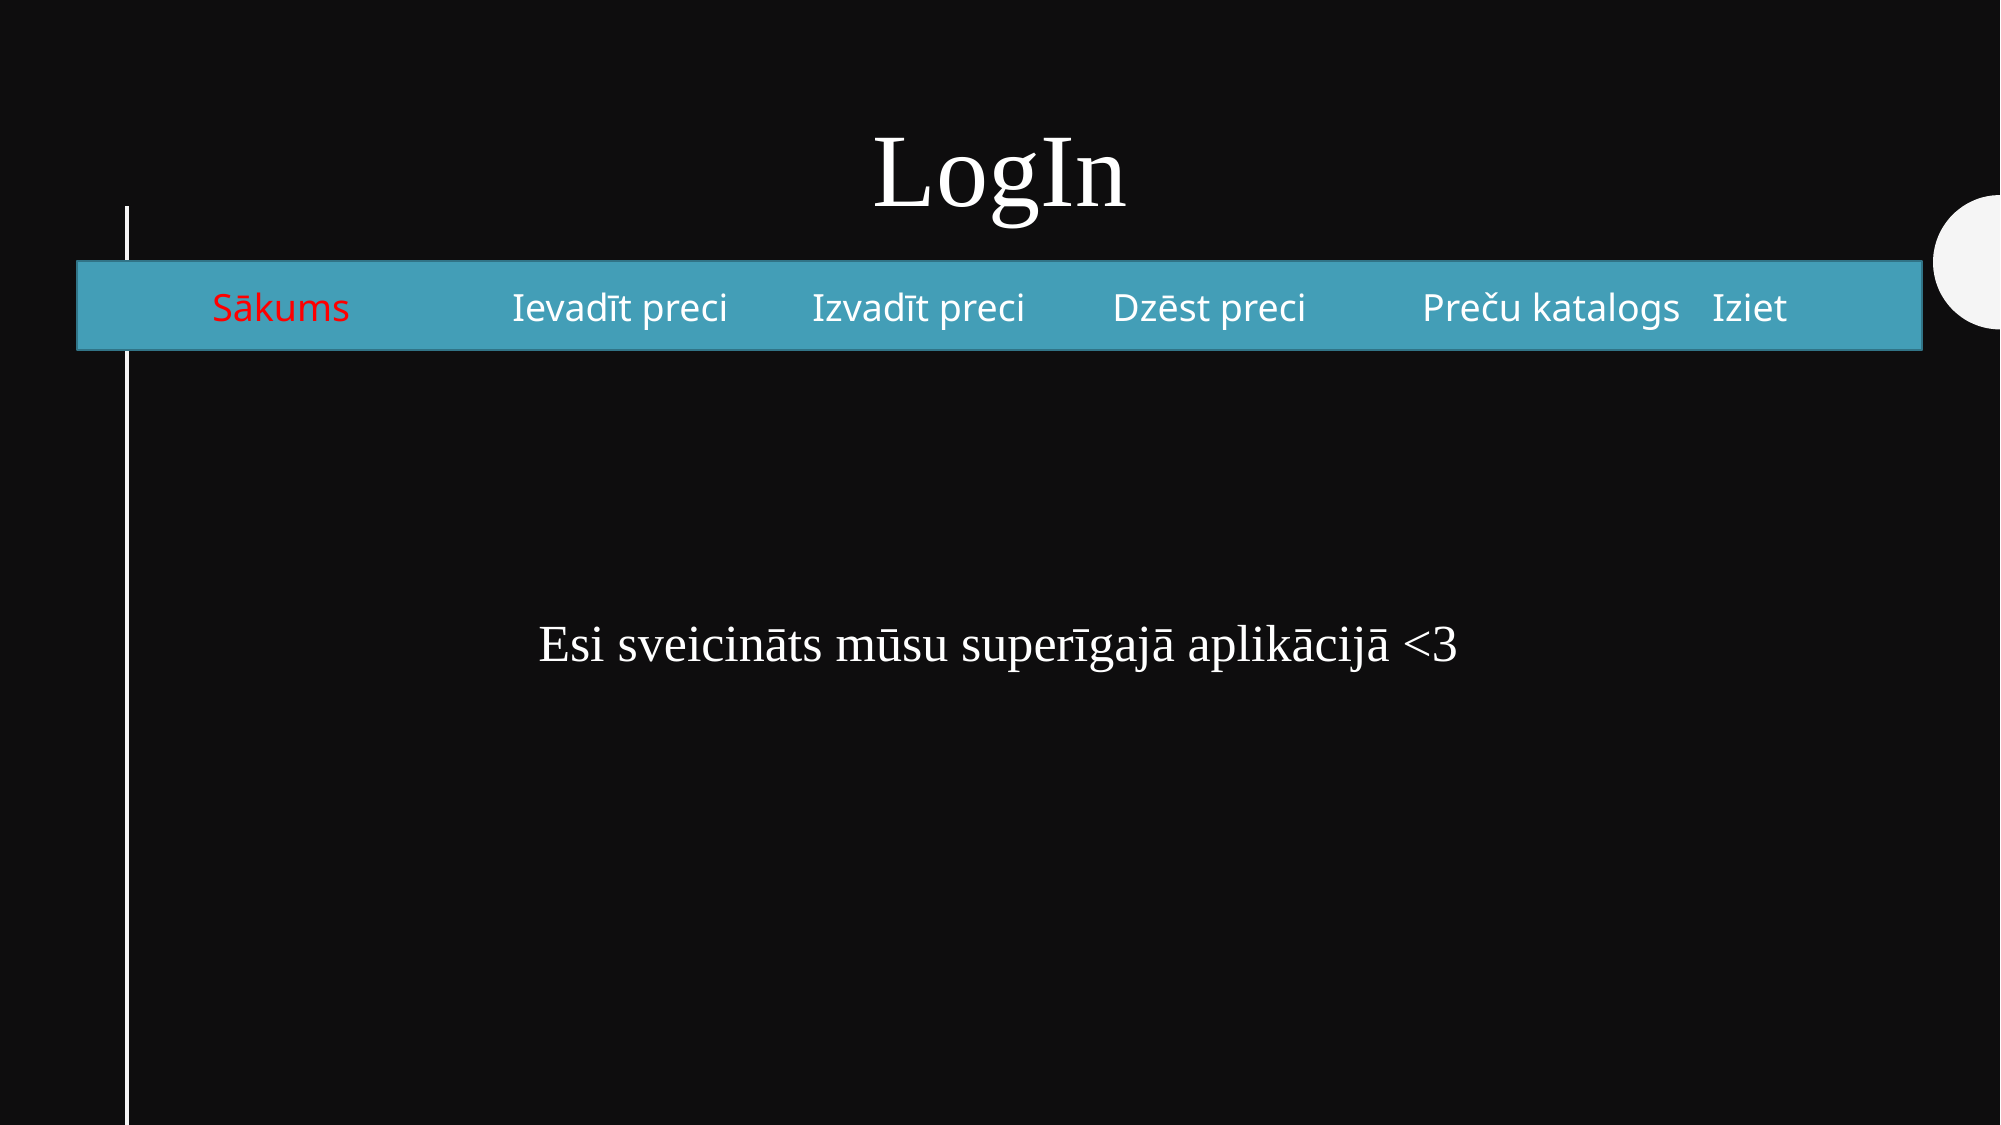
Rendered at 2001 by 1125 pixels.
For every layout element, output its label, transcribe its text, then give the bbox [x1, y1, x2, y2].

text_box Sākums Ievadīt preci Izvadīt preci Dzēst preci Preču katalogs Iziet [76, 260, 1923, 351]
text_box LogIn [0, 95, 2000, 236]
text_box Esi sveicināts mūsu superīgajā aplikācijā <3 [0, 601, 1999, 679]
